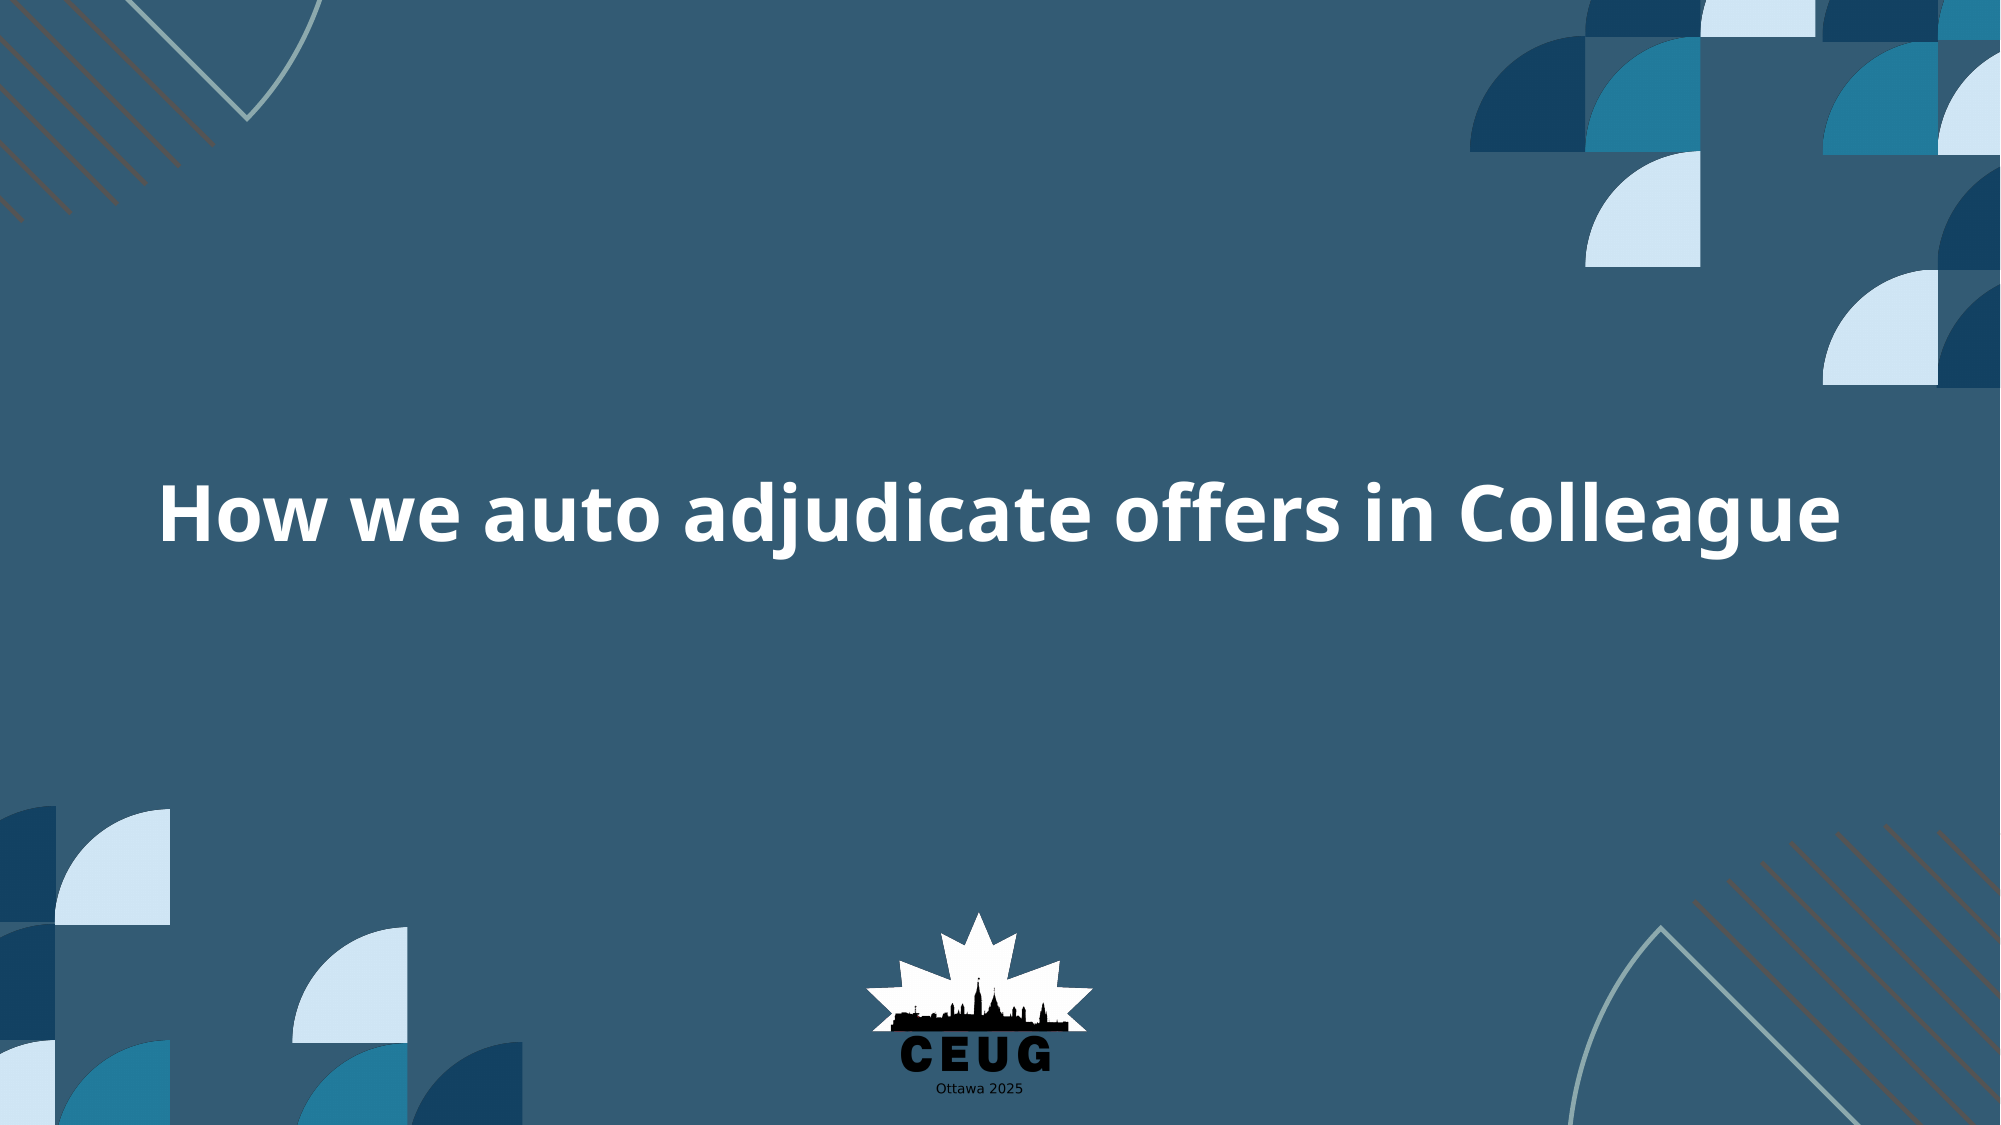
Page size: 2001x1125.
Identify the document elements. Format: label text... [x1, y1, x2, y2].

picture [866, 912, 1093, 1100]
title How we auto adjudicate offers in Colleague [137, 453, 1863, 672]
picture [1822, 0, 2001, 388]
picture [1470, 0, 1816, 267]
picture [292, 927, 523, 1125]
picture [0, 806, 170, 1125]
